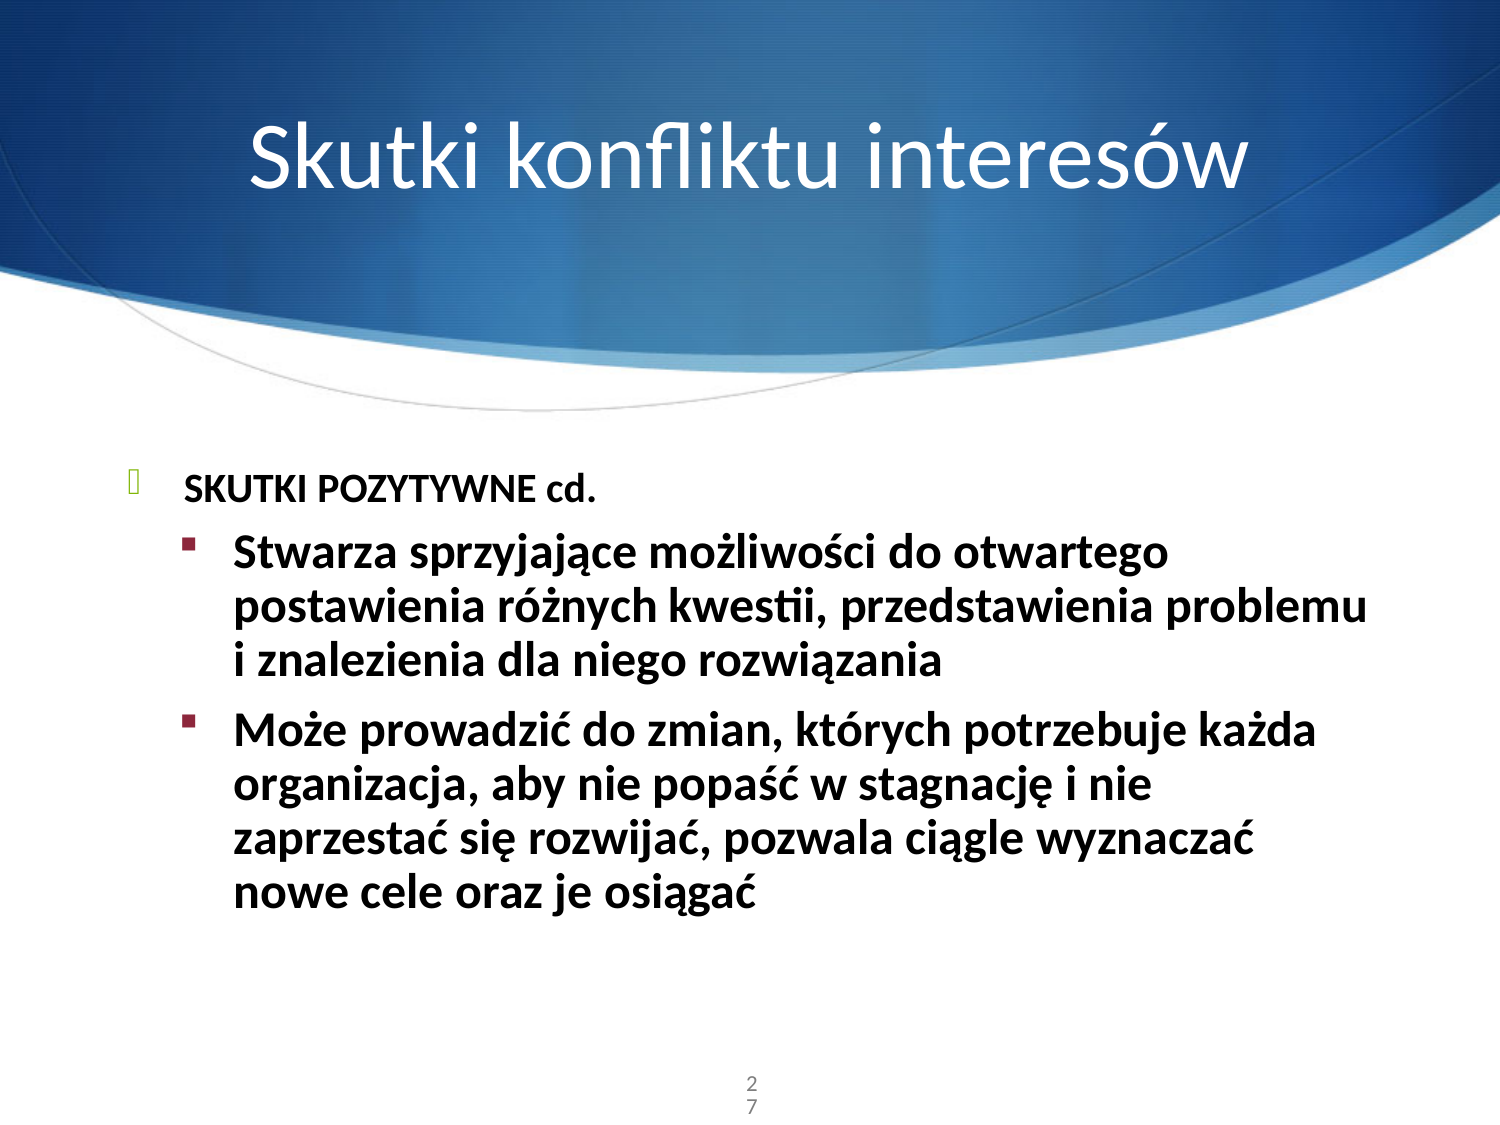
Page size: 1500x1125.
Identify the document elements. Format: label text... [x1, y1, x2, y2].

picture [0, 0, 1500, 1125]
title Skutki konfliktu interesów [75, 0, 1425, 301]
slide_number 27 [730, 1062, 769, 1103]
list SKUTKI POZYTYWNE cd. Stwarza sprzyjające możliwości do otwartego postawienia różnych kwestii, przedstawienia problemu i znalezienia dla niego rozwiązania Może prowadzić do zmian, których potrzebuje każda organizacja, aby nie popaść w stagnację i nie zaprzestać się rozwijać, pozwala ciągle wyznaczać nowe cele oraz je osiągać [121, 454, 1379, 991]
